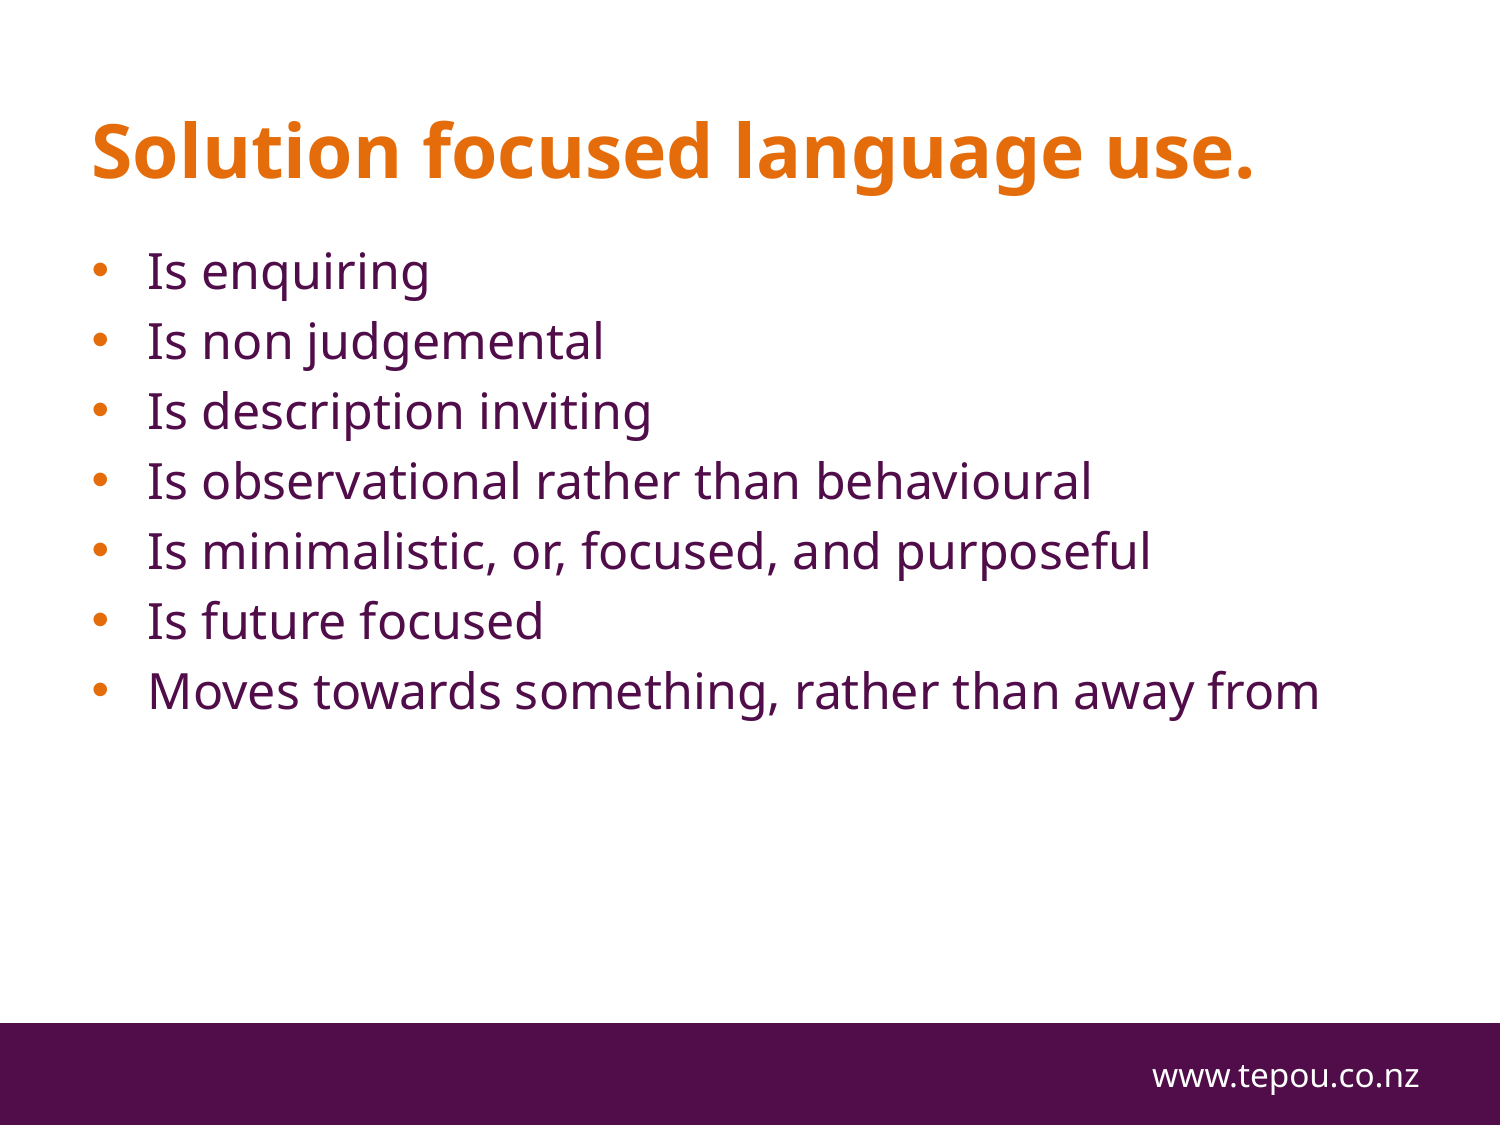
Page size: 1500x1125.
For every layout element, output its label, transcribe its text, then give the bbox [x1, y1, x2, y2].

list Is enquiring Is non judgemental Is description inviting Is observational rather than behavioural Is minimalistic, or, focused, and purposeful Is future focused Moves towards something, rather than away from [76, 231, 1427, 929]
title Solution focused language use. [76, 66, 1427, 231]
